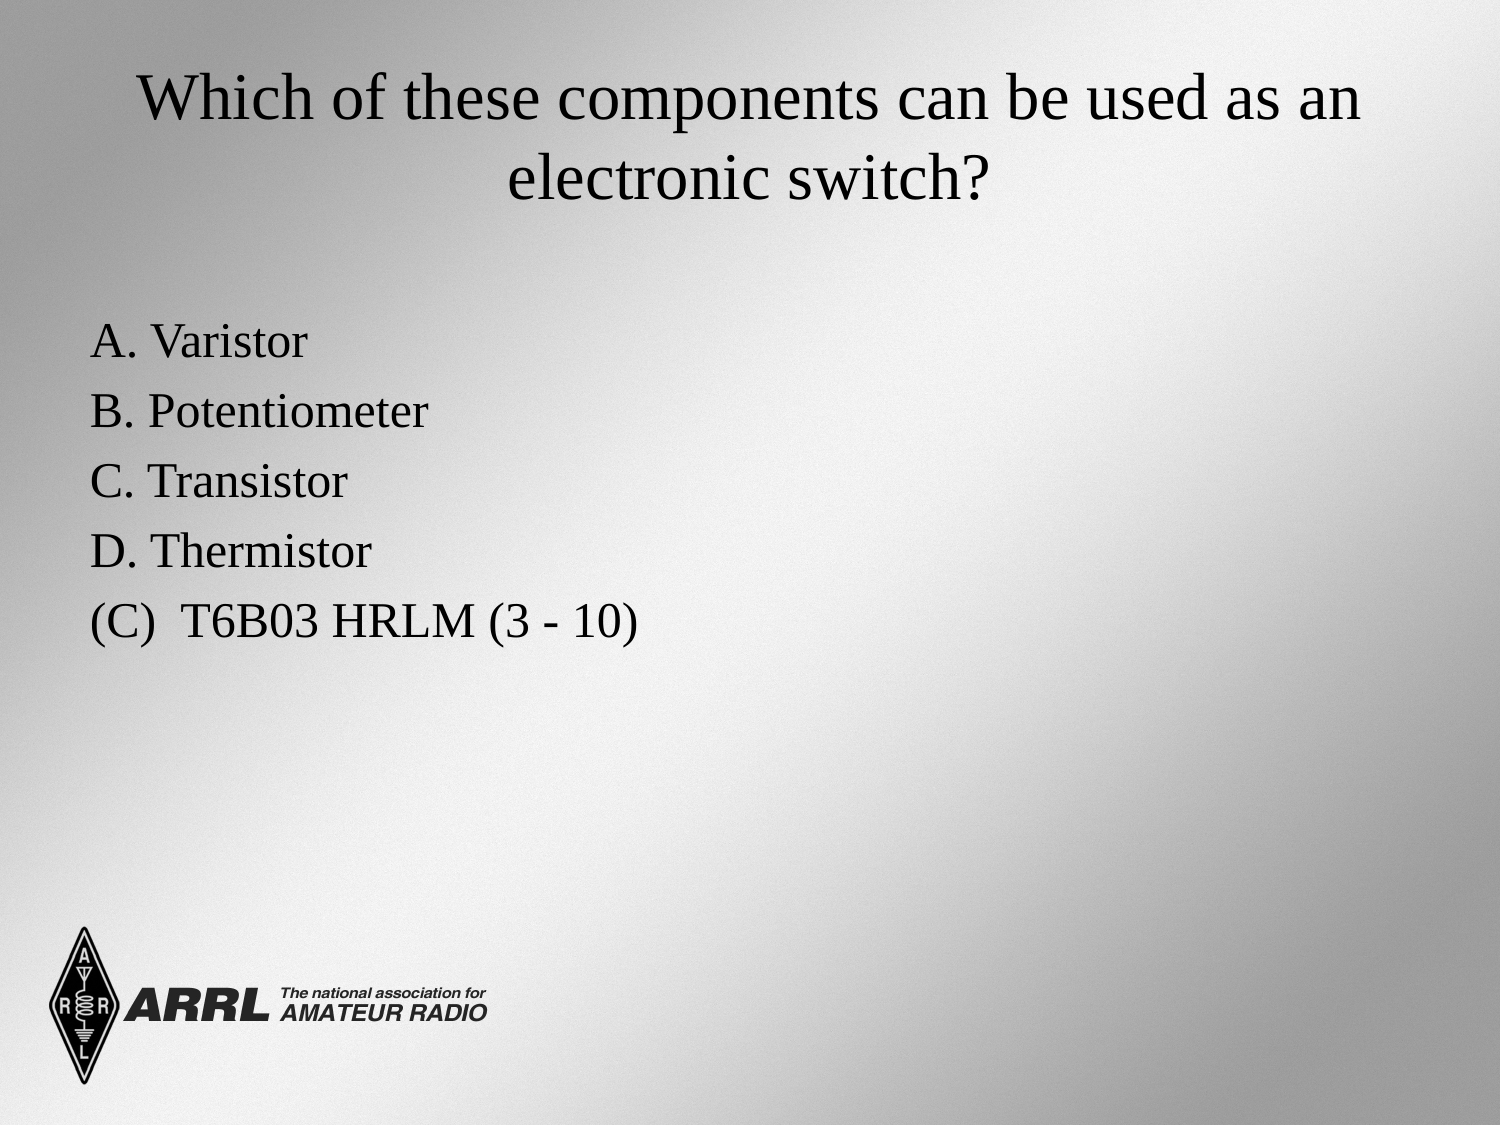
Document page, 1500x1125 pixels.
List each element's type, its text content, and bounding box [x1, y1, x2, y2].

title Which of these components can be used as an electronic switch? [75, 45, 1425, 233]
picture [0, 0, 1500, 1125]
list A. Varistor B. Potentiometer C. Transistor D. Thermistor (C) T6B03 HRLM (3 - 10) [75, 299, 1425, 1005]
